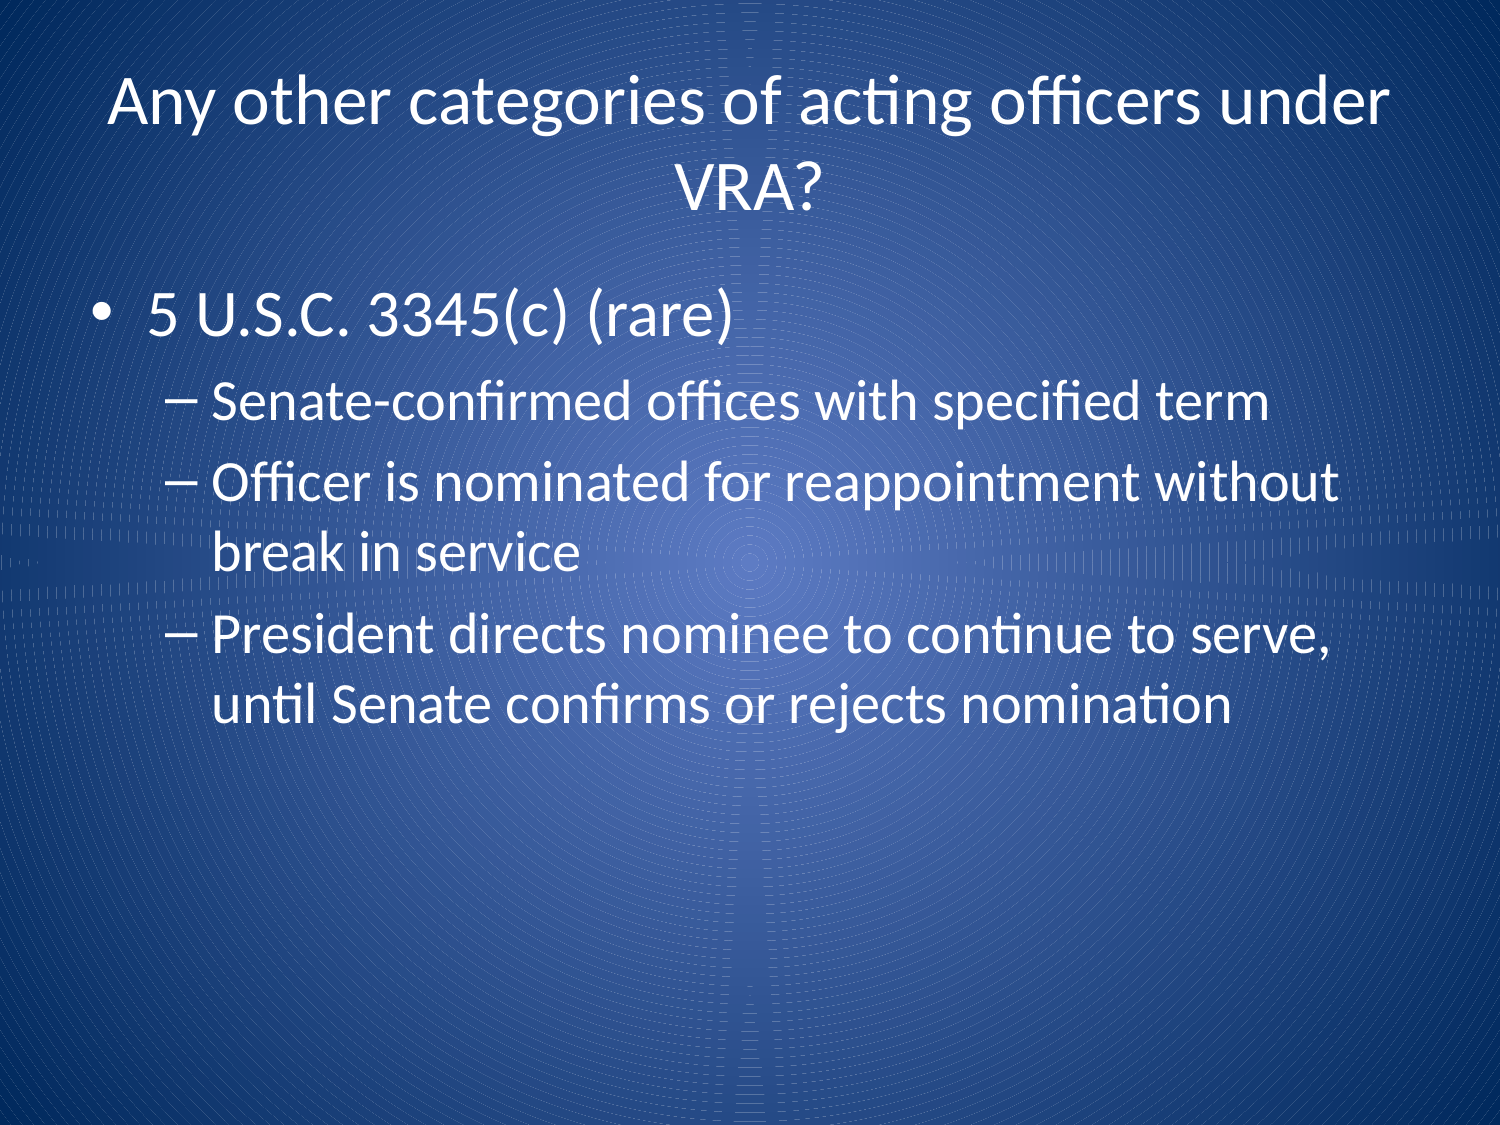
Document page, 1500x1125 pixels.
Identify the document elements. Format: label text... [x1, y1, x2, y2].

title Any other categories of acting officers under VRA? [75, 45, 1425, 233]
list 5 U.S.C. 3345(c) (rare) Senate-confirmed offices with specified term Officer is nominated for reappointment without break in service President directs nominee to continue to serve, until Senate confirms or rejects nomination [75, 262, 1425, 1005]
